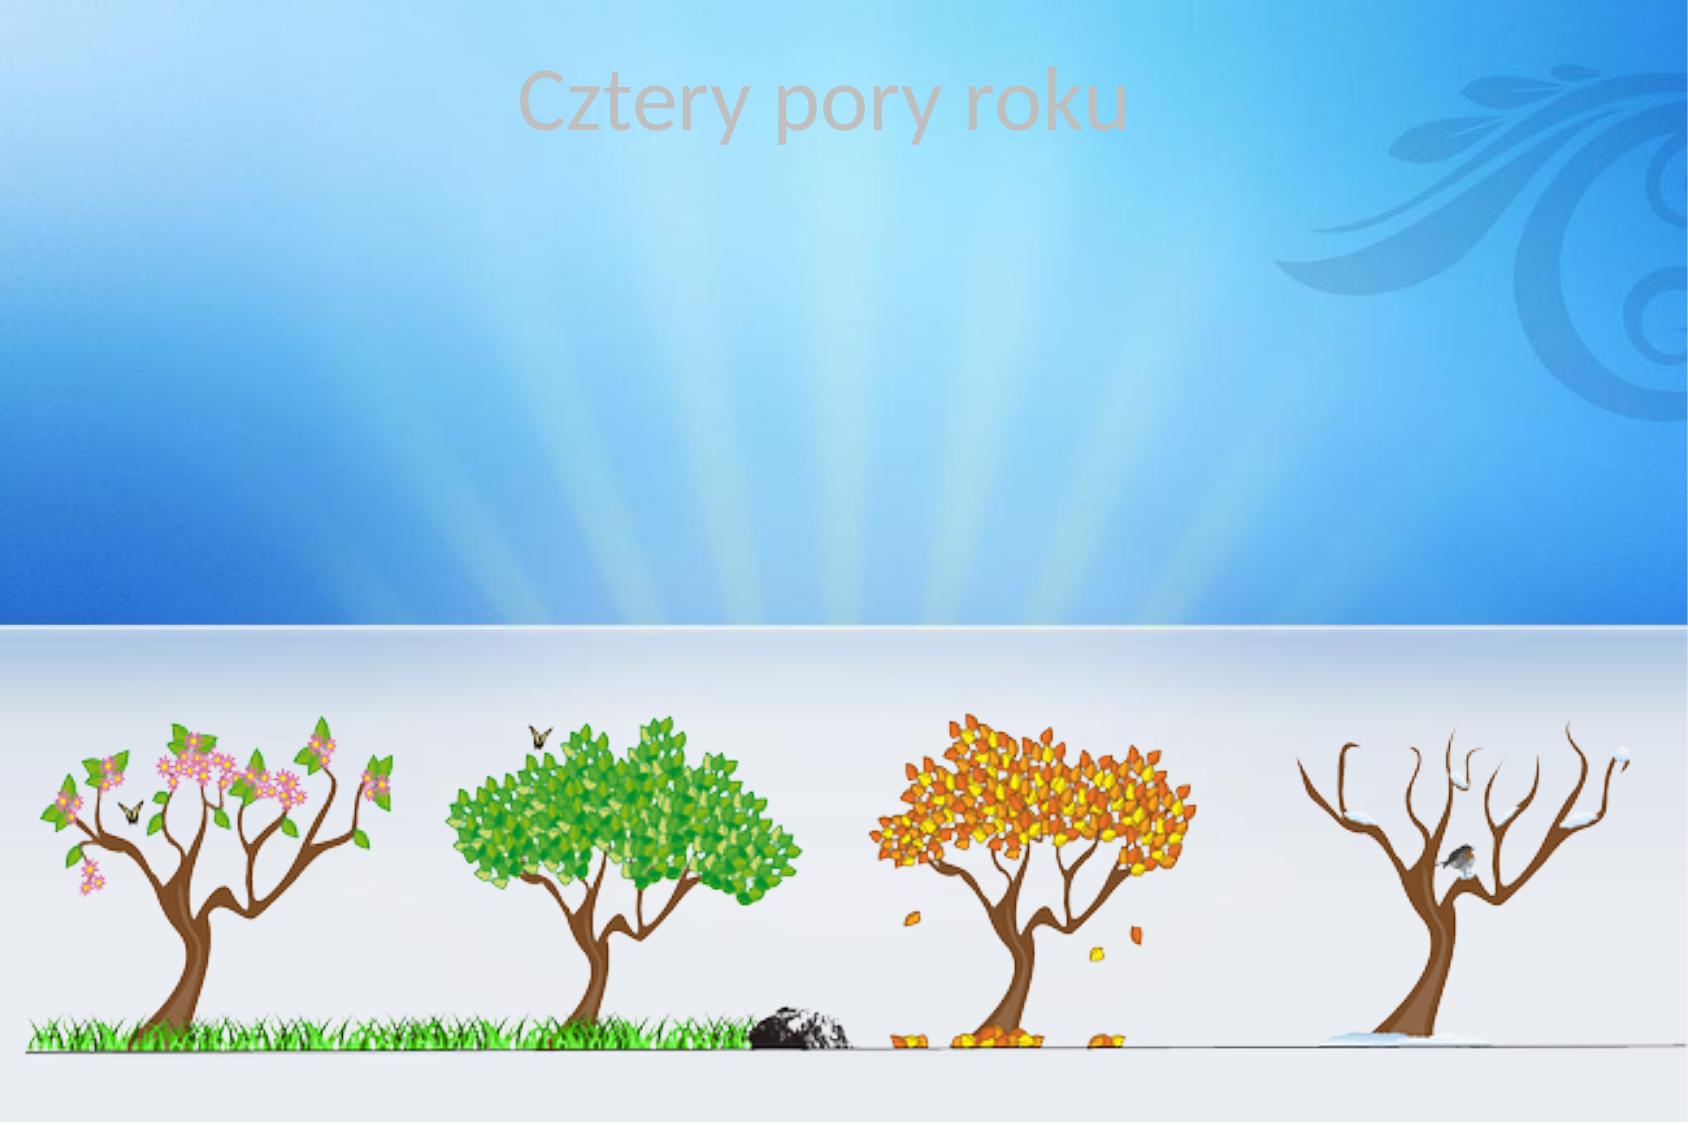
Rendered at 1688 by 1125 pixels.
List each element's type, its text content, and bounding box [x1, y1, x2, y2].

title Cztery pory roku [75, 0, 1595, 188]
picture [0, 0, 1688, 1125]
